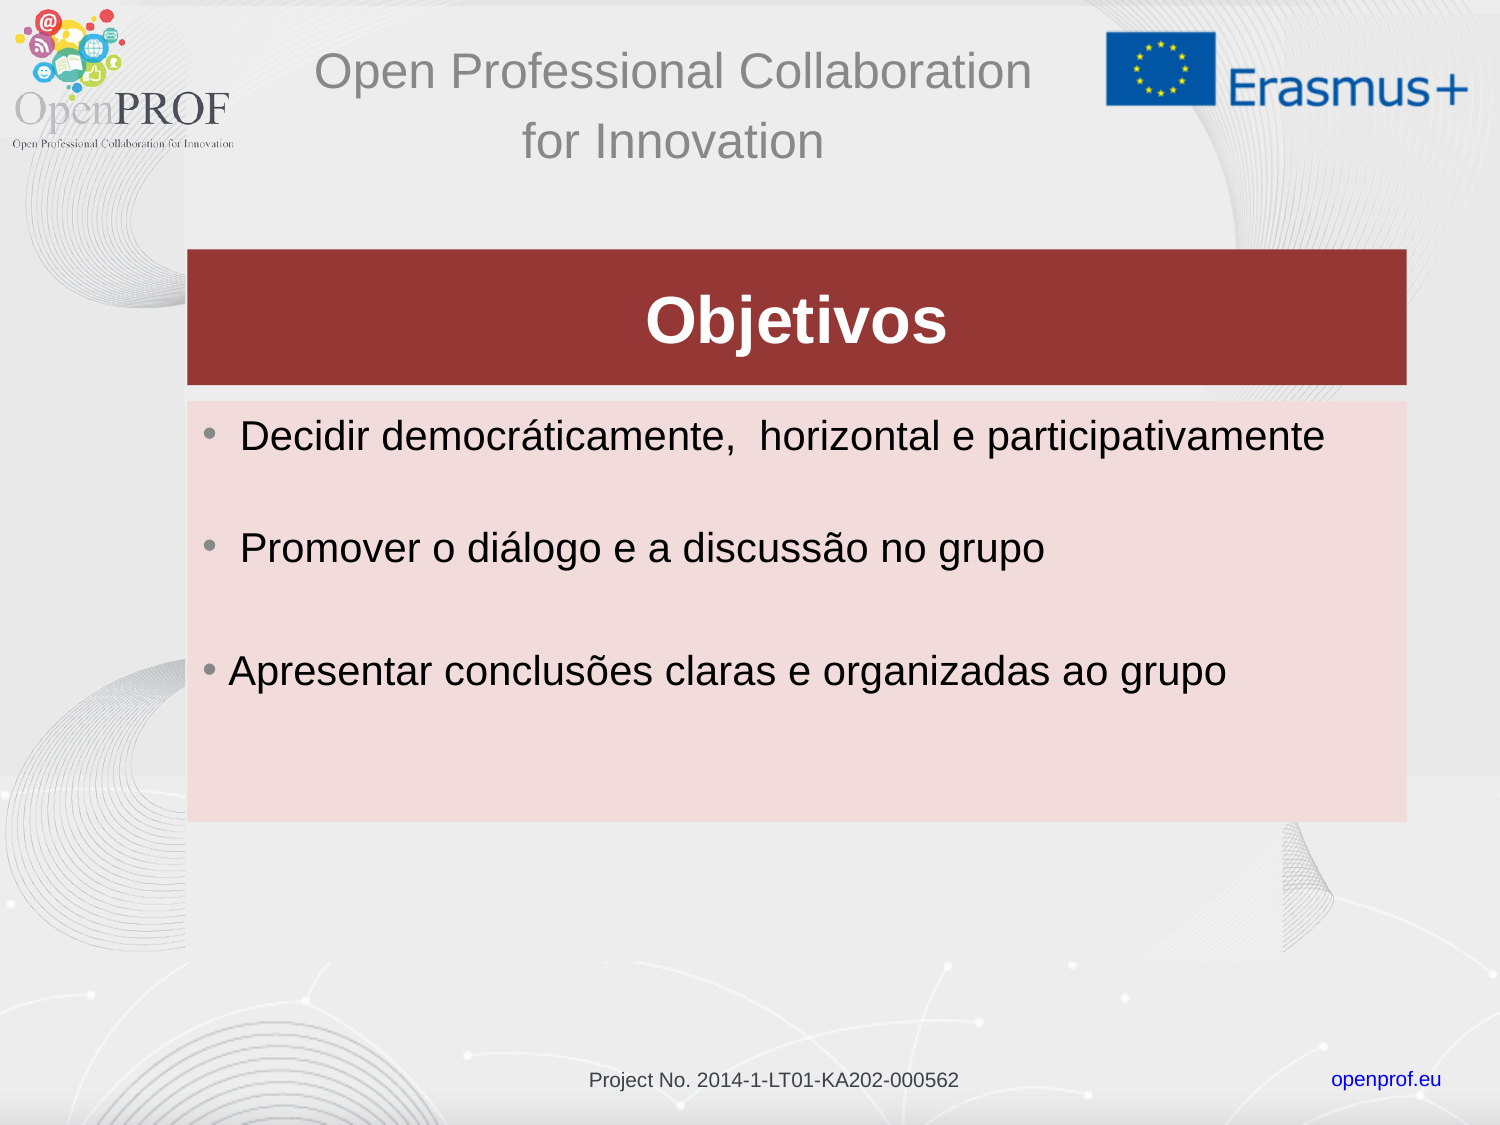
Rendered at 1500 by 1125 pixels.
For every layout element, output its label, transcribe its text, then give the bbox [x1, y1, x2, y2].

title Objetivos [187, 249, 1407, 386]
subtitle Decidir democráticamente, horizontal e participativamente Promover o diálogo e a discussão no grupo Apresentar conclusões claras e organizadas ao grupo [187, 401, 1407, 822]
picture [0, 0, 1500, 1125]
text_box Open Professional Collaboration for Innovation [251, 31, 1110, 156]
